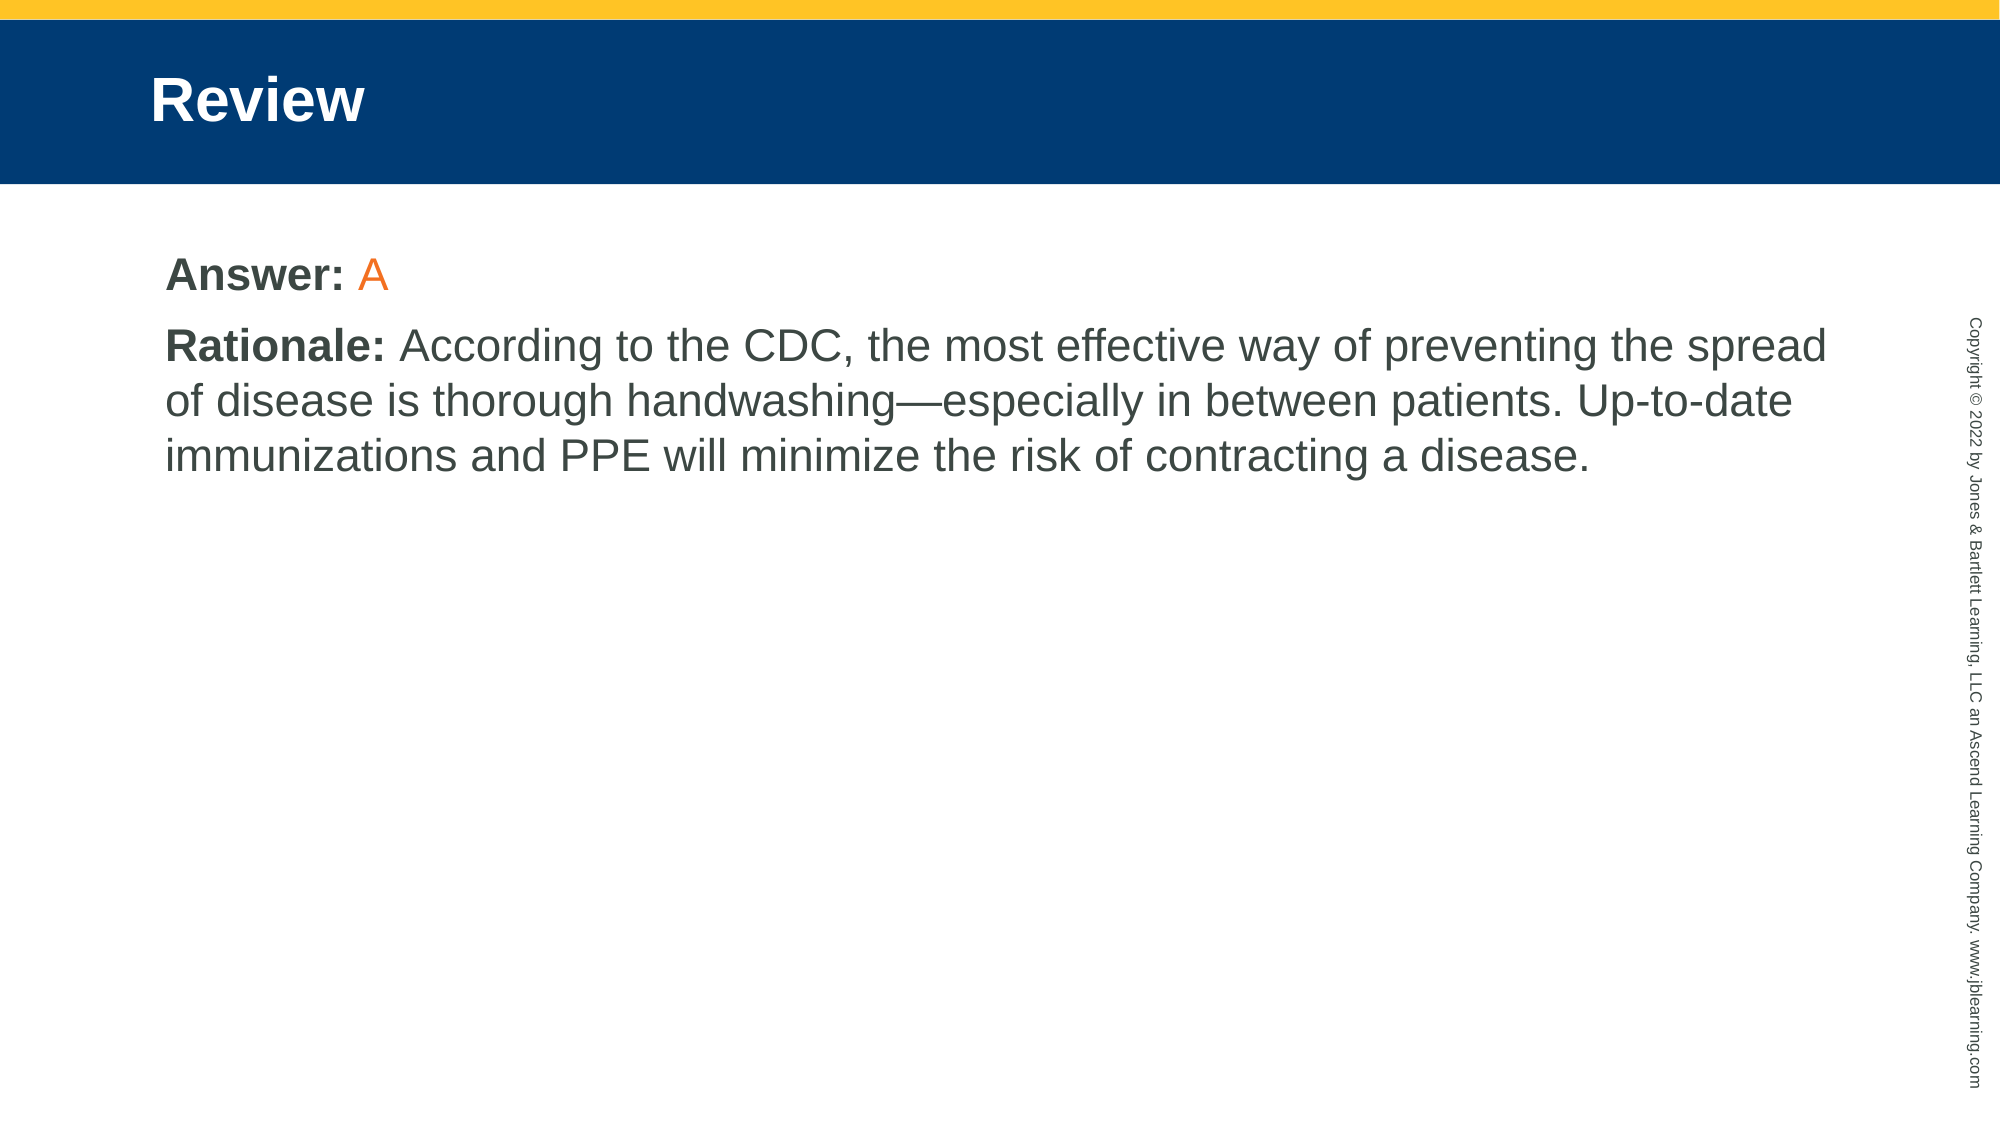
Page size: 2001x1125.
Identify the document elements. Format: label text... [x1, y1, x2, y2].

list Answer: A Rationale: According to the CDC, the most effective way of preventing the spread of disease is thorough handwashing—especially in between patients. Up-to-date immunizations and PPE will minimize the risk of contracting a disease. [150, 237, 1850, 1025]
title Review [0, 19, 2000, 185]
